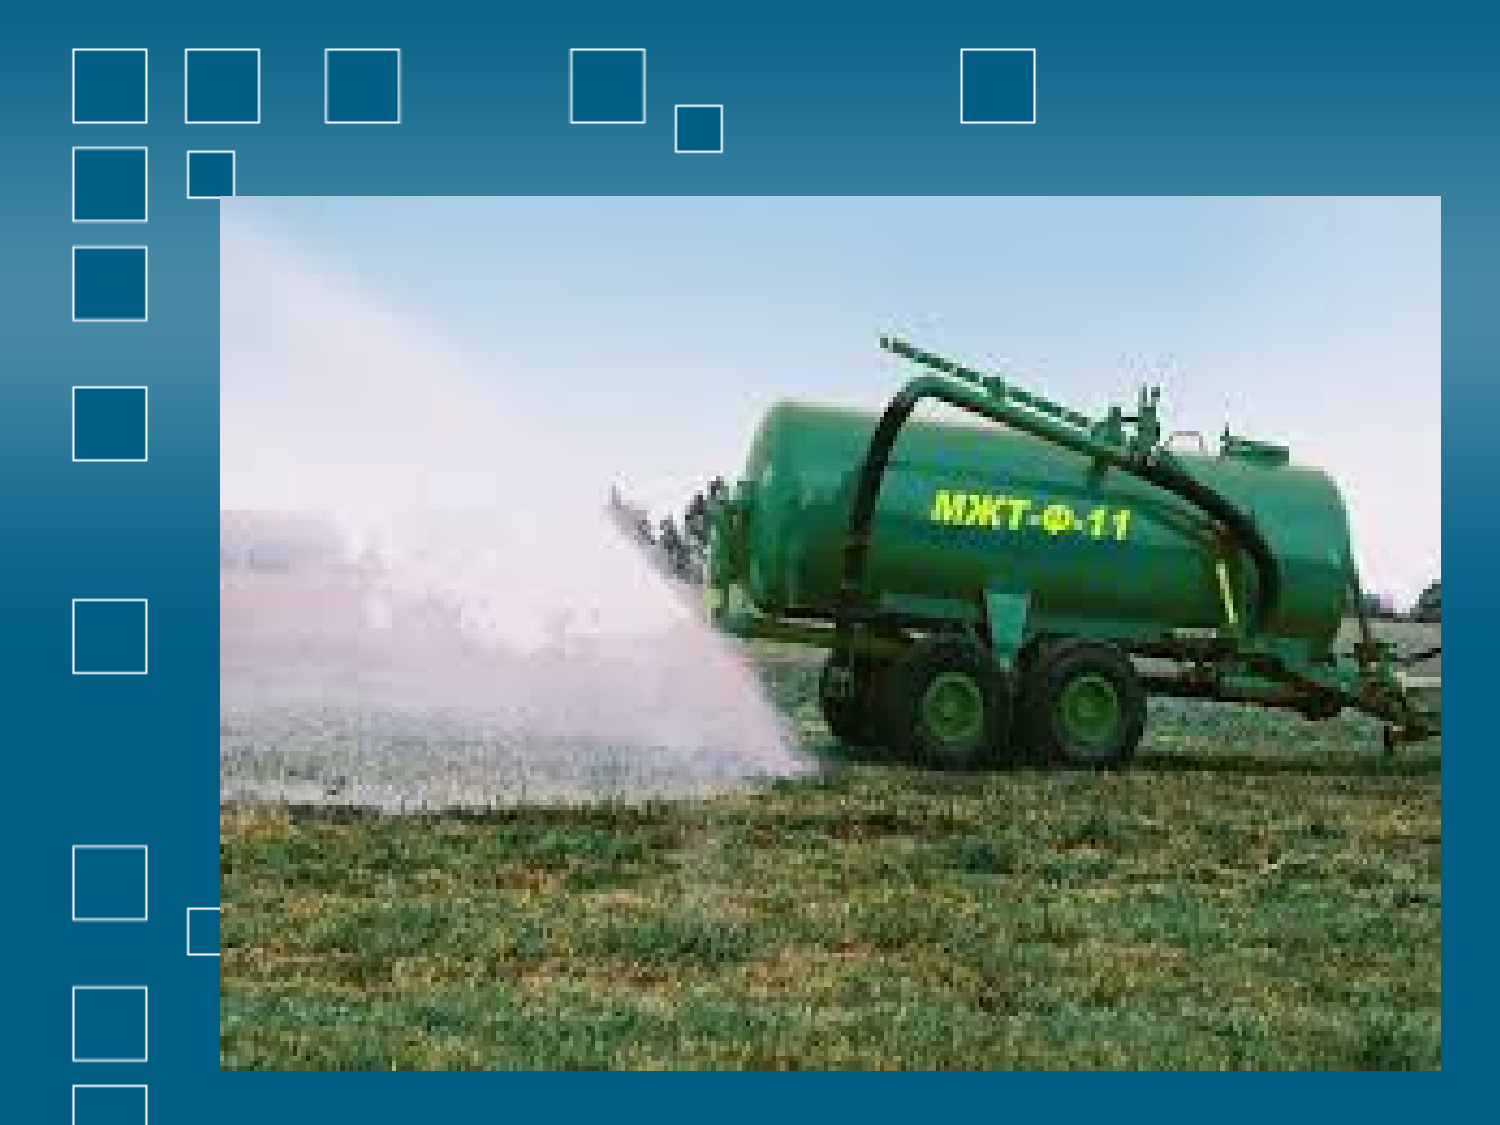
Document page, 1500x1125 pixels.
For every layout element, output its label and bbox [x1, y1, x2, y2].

picture [0, 11, 1500, 578]
picture [72, 985, 147, 1062]
picture [72, 1085, 147, 1125]
picture [72, 599, 147, 674]
picture [187, 908, 219, 956]
list [219, 195, 1442, 1071]
picture [72, 845, 147, 922]
